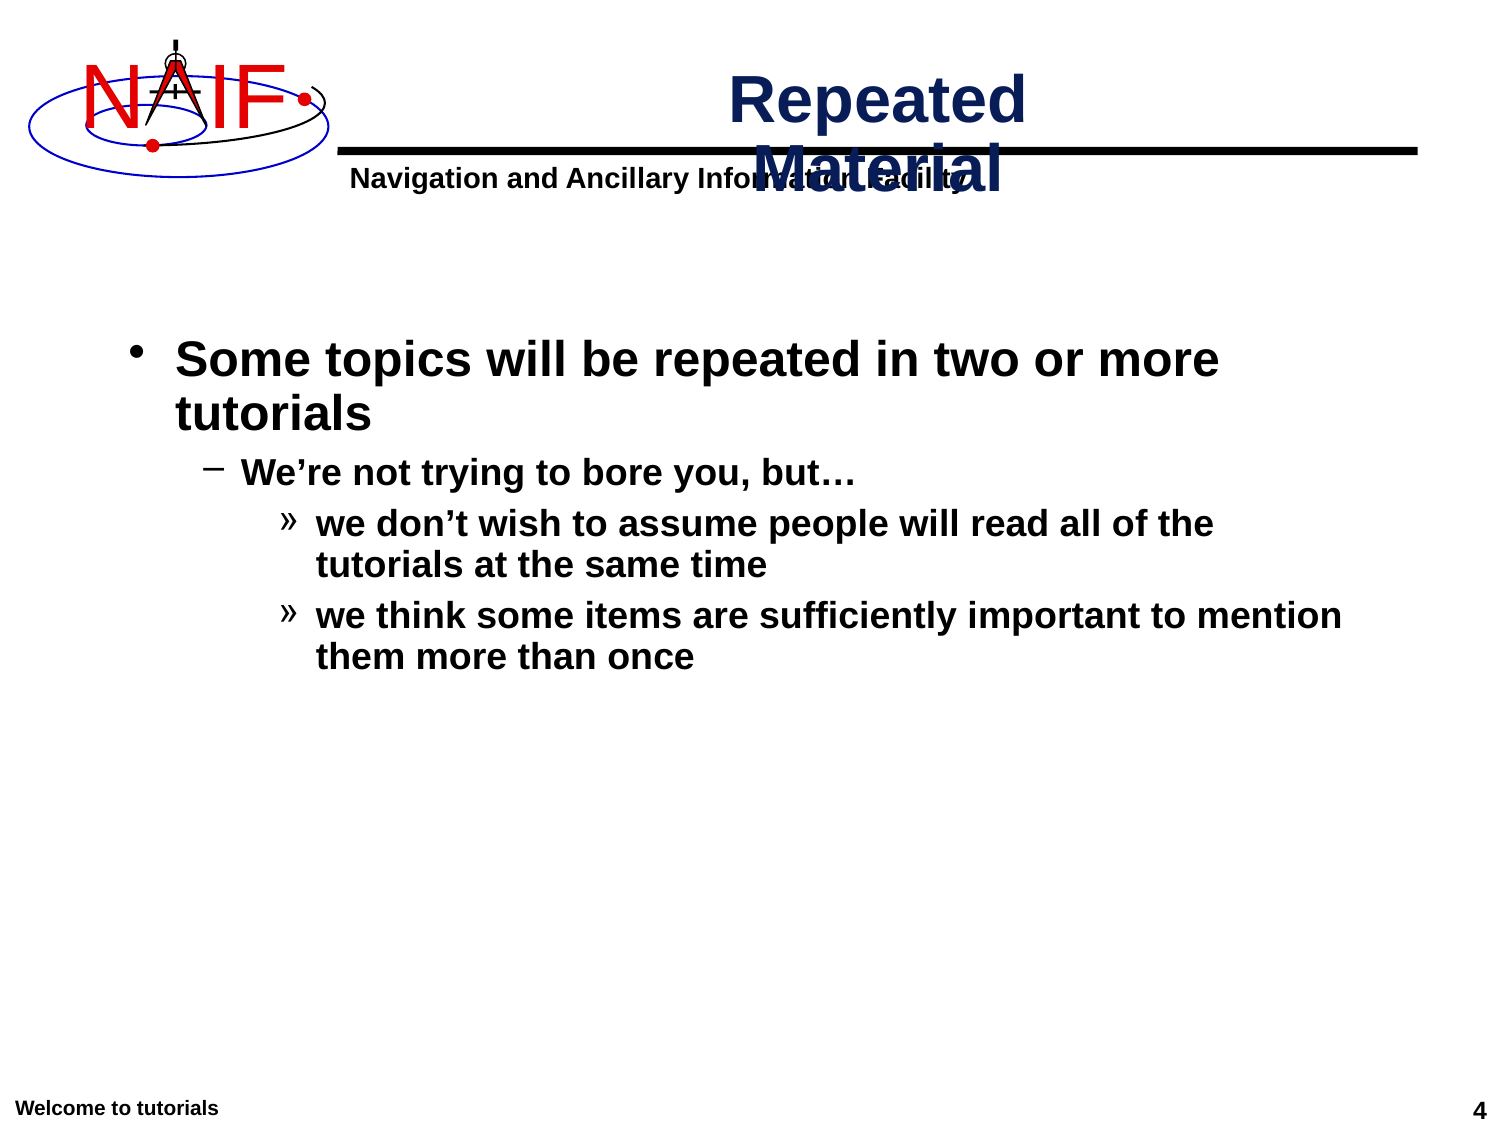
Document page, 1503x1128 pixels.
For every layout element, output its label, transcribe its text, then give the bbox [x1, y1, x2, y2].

slide_number 4 [1189, 1086, 1503, 1128]
title Repeated Material [582, 61, 1174, 141]
footer Welcome to tutorials [0, 1086, 476, 1128]
list Some topics will be repeated in two or more tutorials We’re not trying to bore you, but… we don’t wish to assume people will read all of the tutorials at the same time we think some items are sufficiently important to mention them more than once [113, 325, 1390, 1002]
